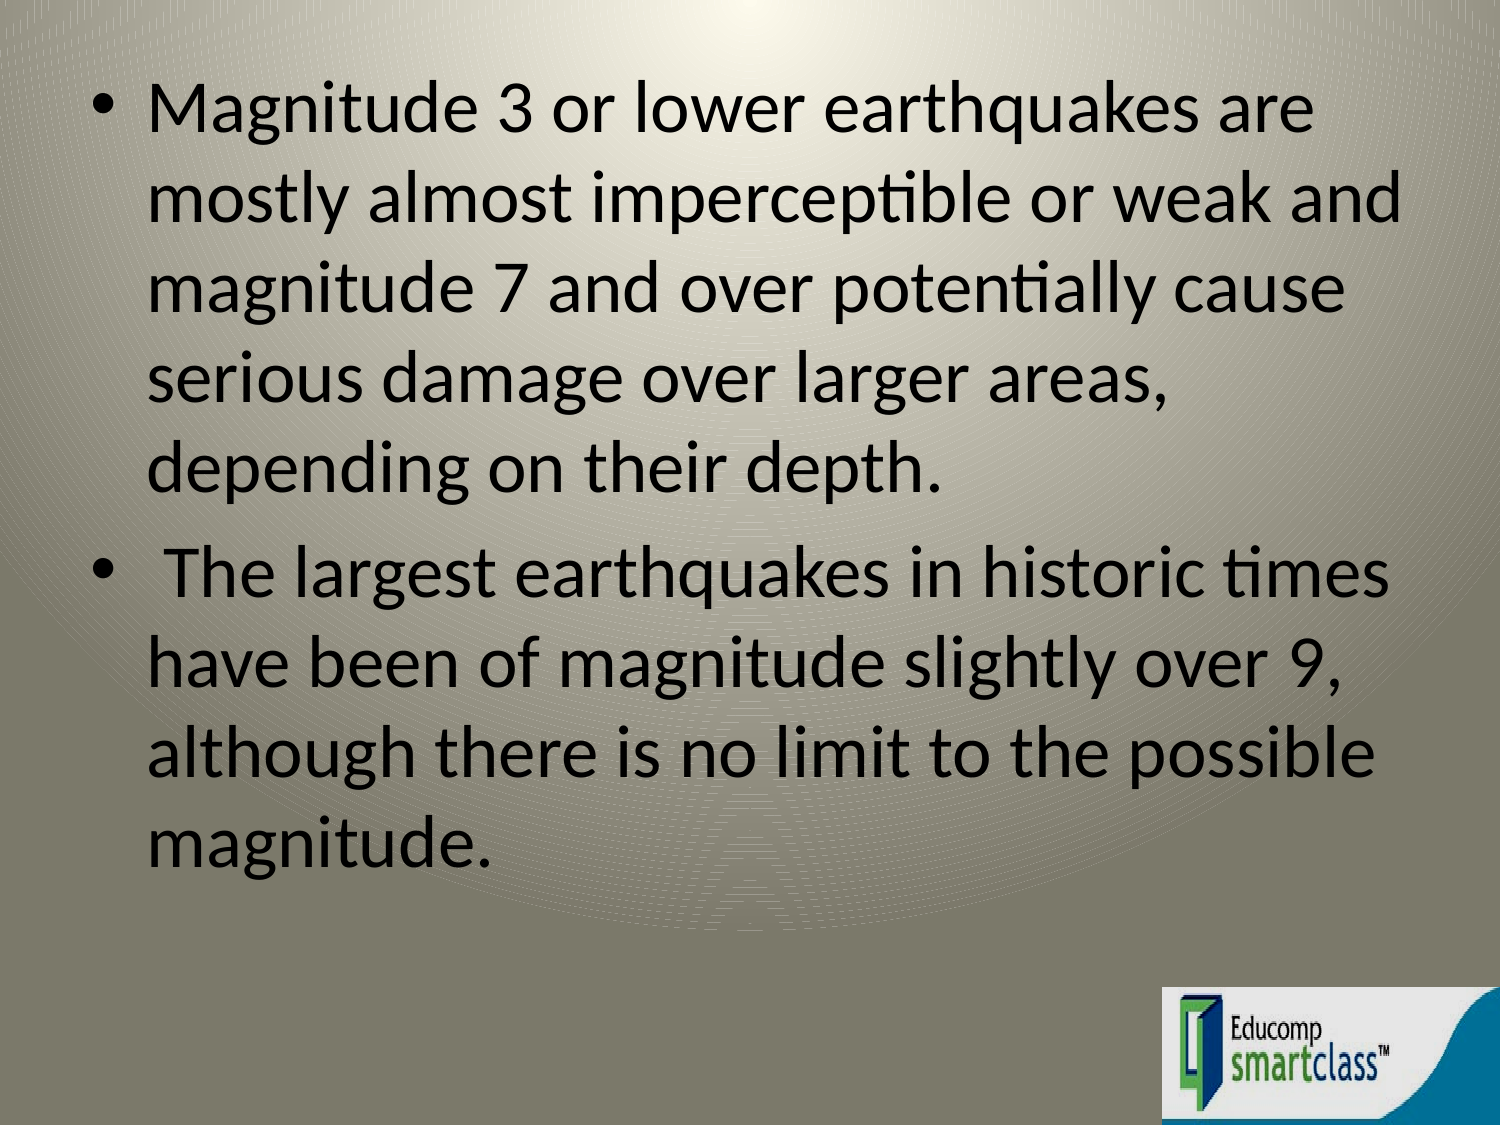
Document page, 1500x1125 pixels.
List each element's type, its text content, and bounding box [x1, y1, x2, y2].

picture [1162, 987, 1497, 1122]
list Magnitude 3 or lower earthquakes are mostly almost imperceptible or weak and magnitude 7 and over potentially cause serious damage over larger areas, depending on their depth. The largest earthquakes in historic times have been of magnitude slightly over 9, although there is no limit to the possible magnitude. [75, 50, 1425, 1075]
